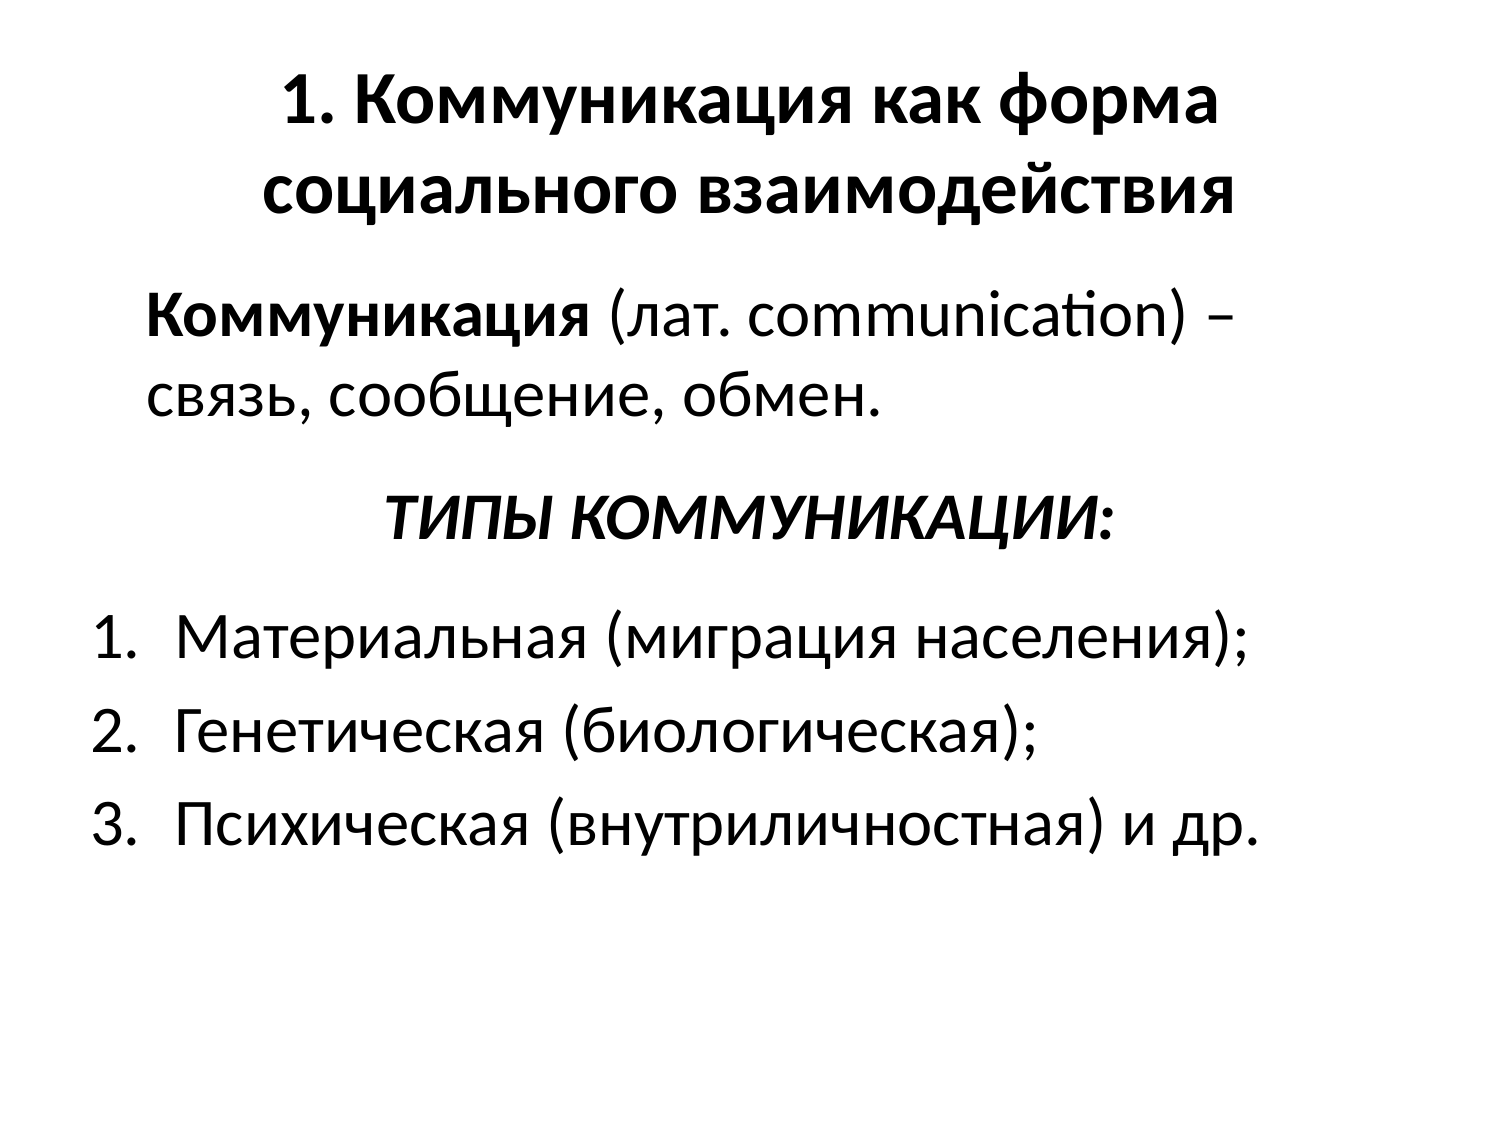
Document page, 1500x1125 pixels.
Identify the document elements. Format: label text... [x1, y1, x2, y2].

list Коммуникация (лат. communication) – связь, сообщение, обмен. ТИПЫ КОММУНИКАЦИИ: Материальная (миграция населения); Генетическая (биологическая); Психическая (внутриличностная) и др. [75, 262, 1425, 1005]
title 1. Коммуникация как форма социального взаимодействия [75, 45, 1425, 233]
